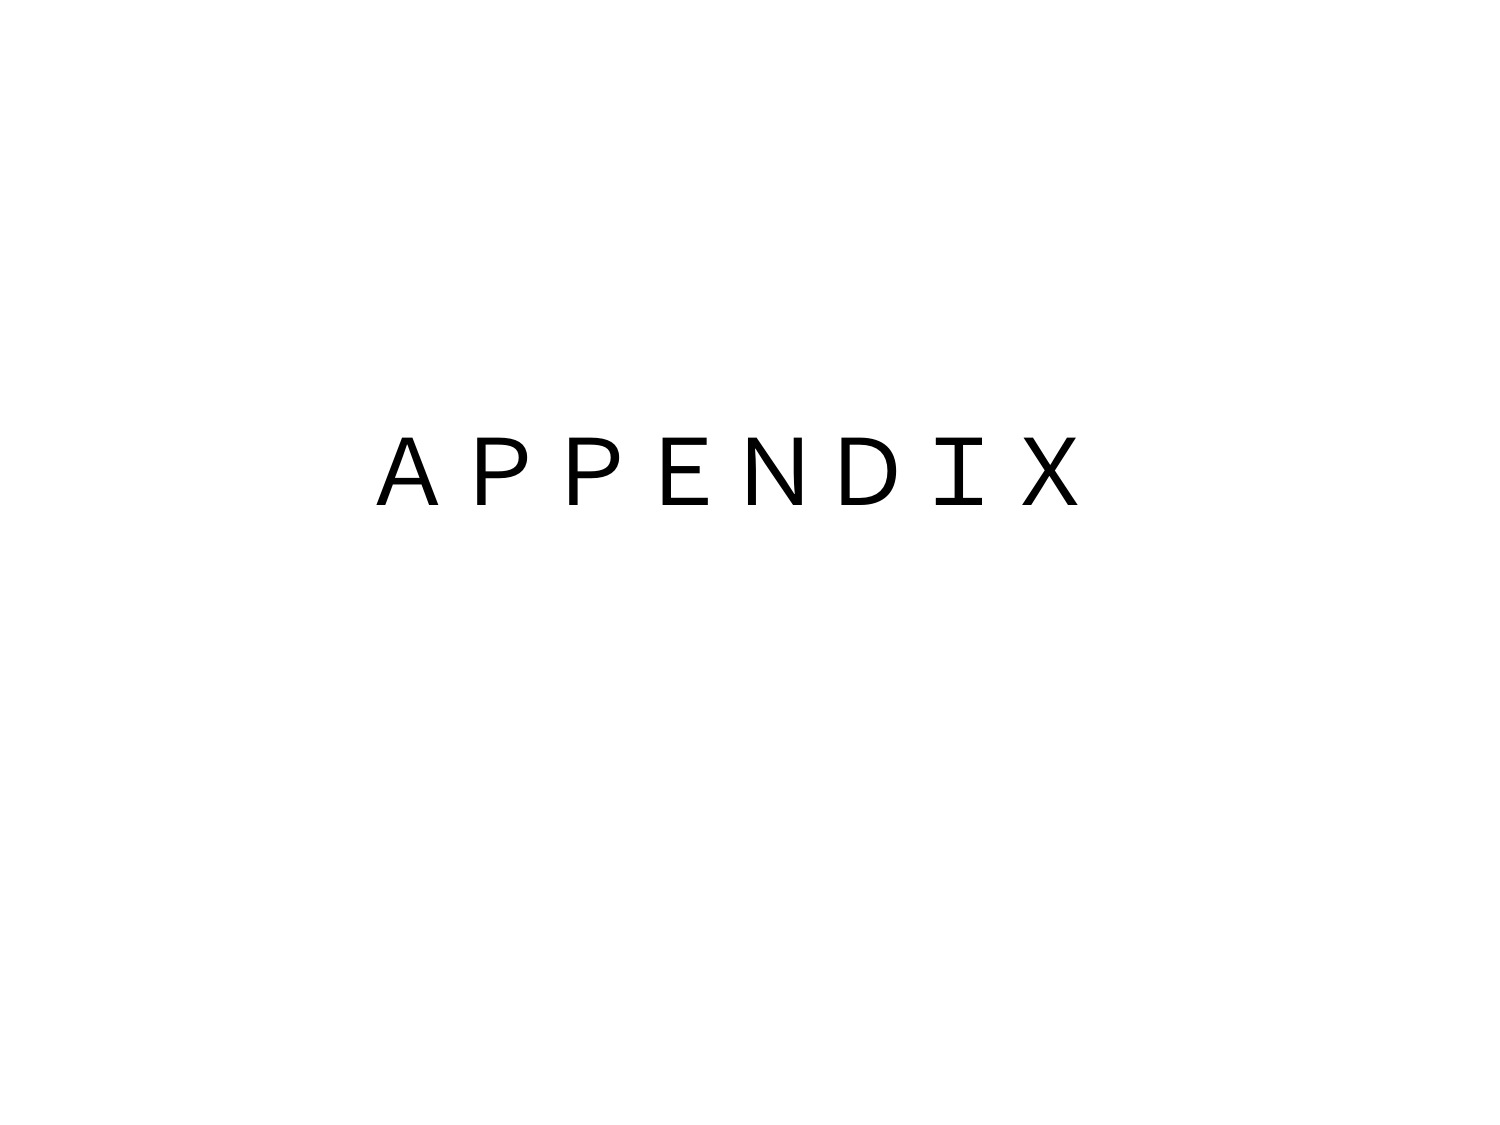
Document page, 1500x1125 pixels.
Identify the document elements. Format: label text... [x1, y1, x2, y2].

text_box ＡＰＰＥＮＤＩＸ [347, 406, 1112, 532]
